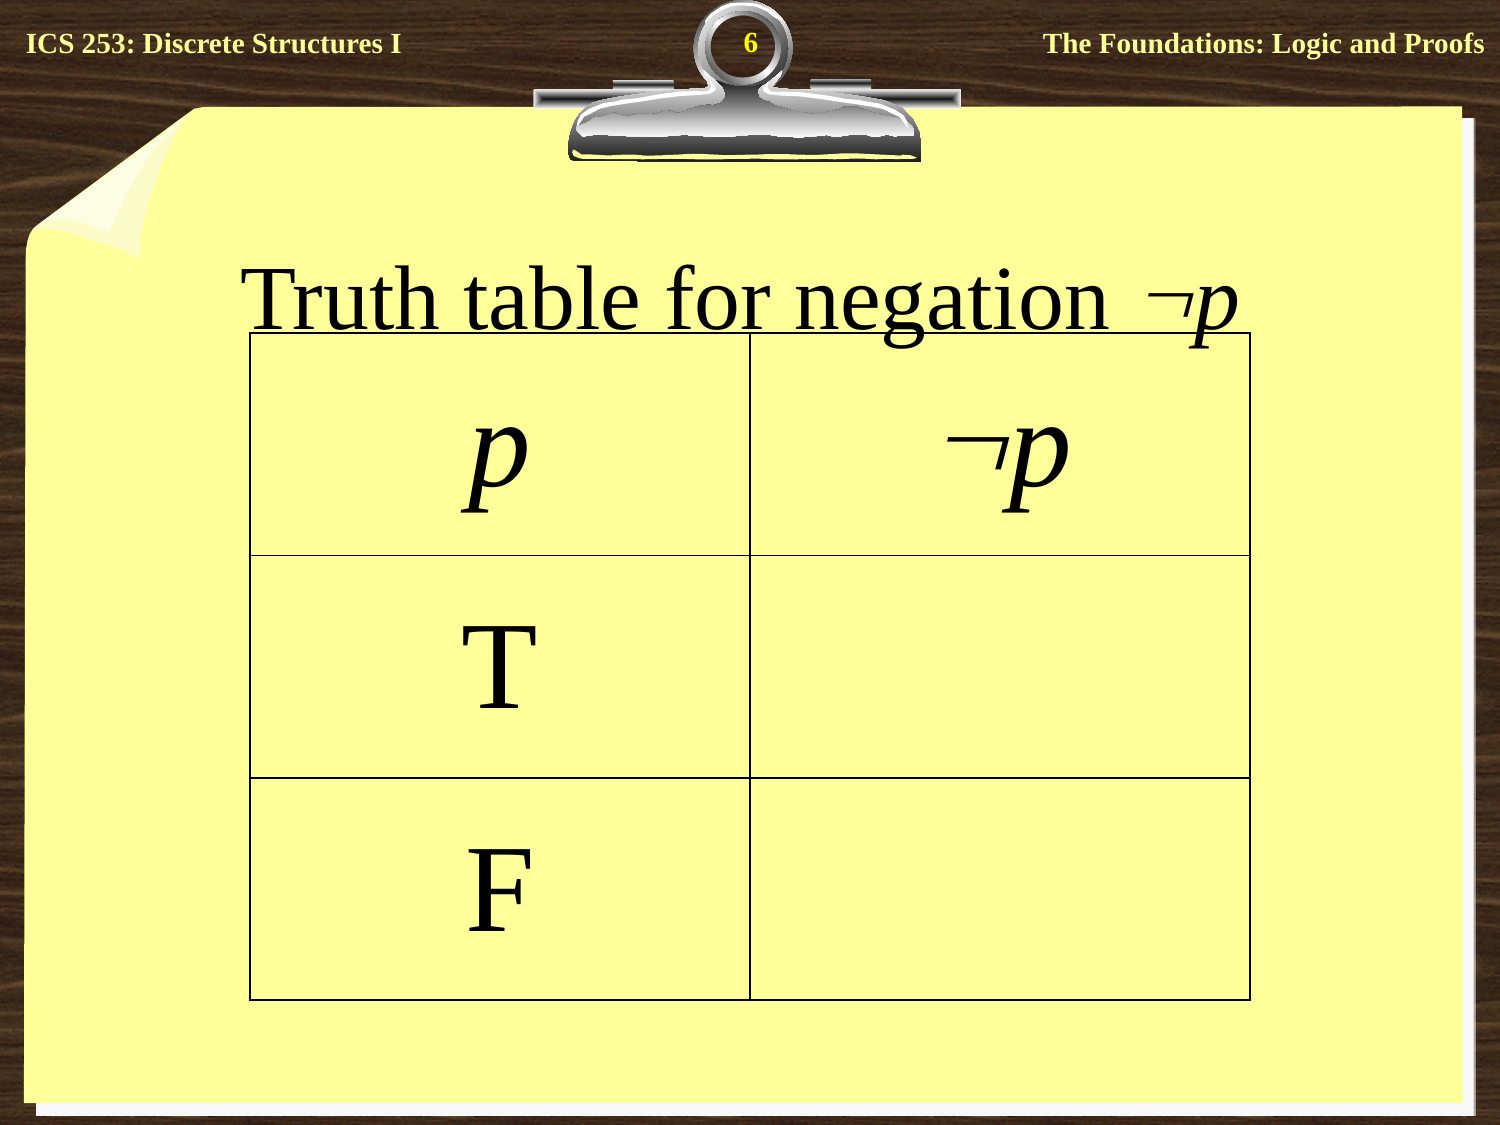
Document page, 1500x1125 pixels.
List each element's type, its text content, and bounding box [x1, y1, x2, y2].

slide_number 6 [704, 11, 774, 71]
table_header p [751, 334, 1249, 555]
table_cell F [251, 779, 749, 999]
table_header p [251, 334, 749, 555]
table_cell [751, 556, 1249, 777]
title Truth table for negation p [77, 199, 1403, 387]
picture [723, 71, 763, 78]
picture [0, 0, 1500, 1125]
table_cell [751, 779, 1249, 999]
table_cell T [251, 556, 749, 777]
